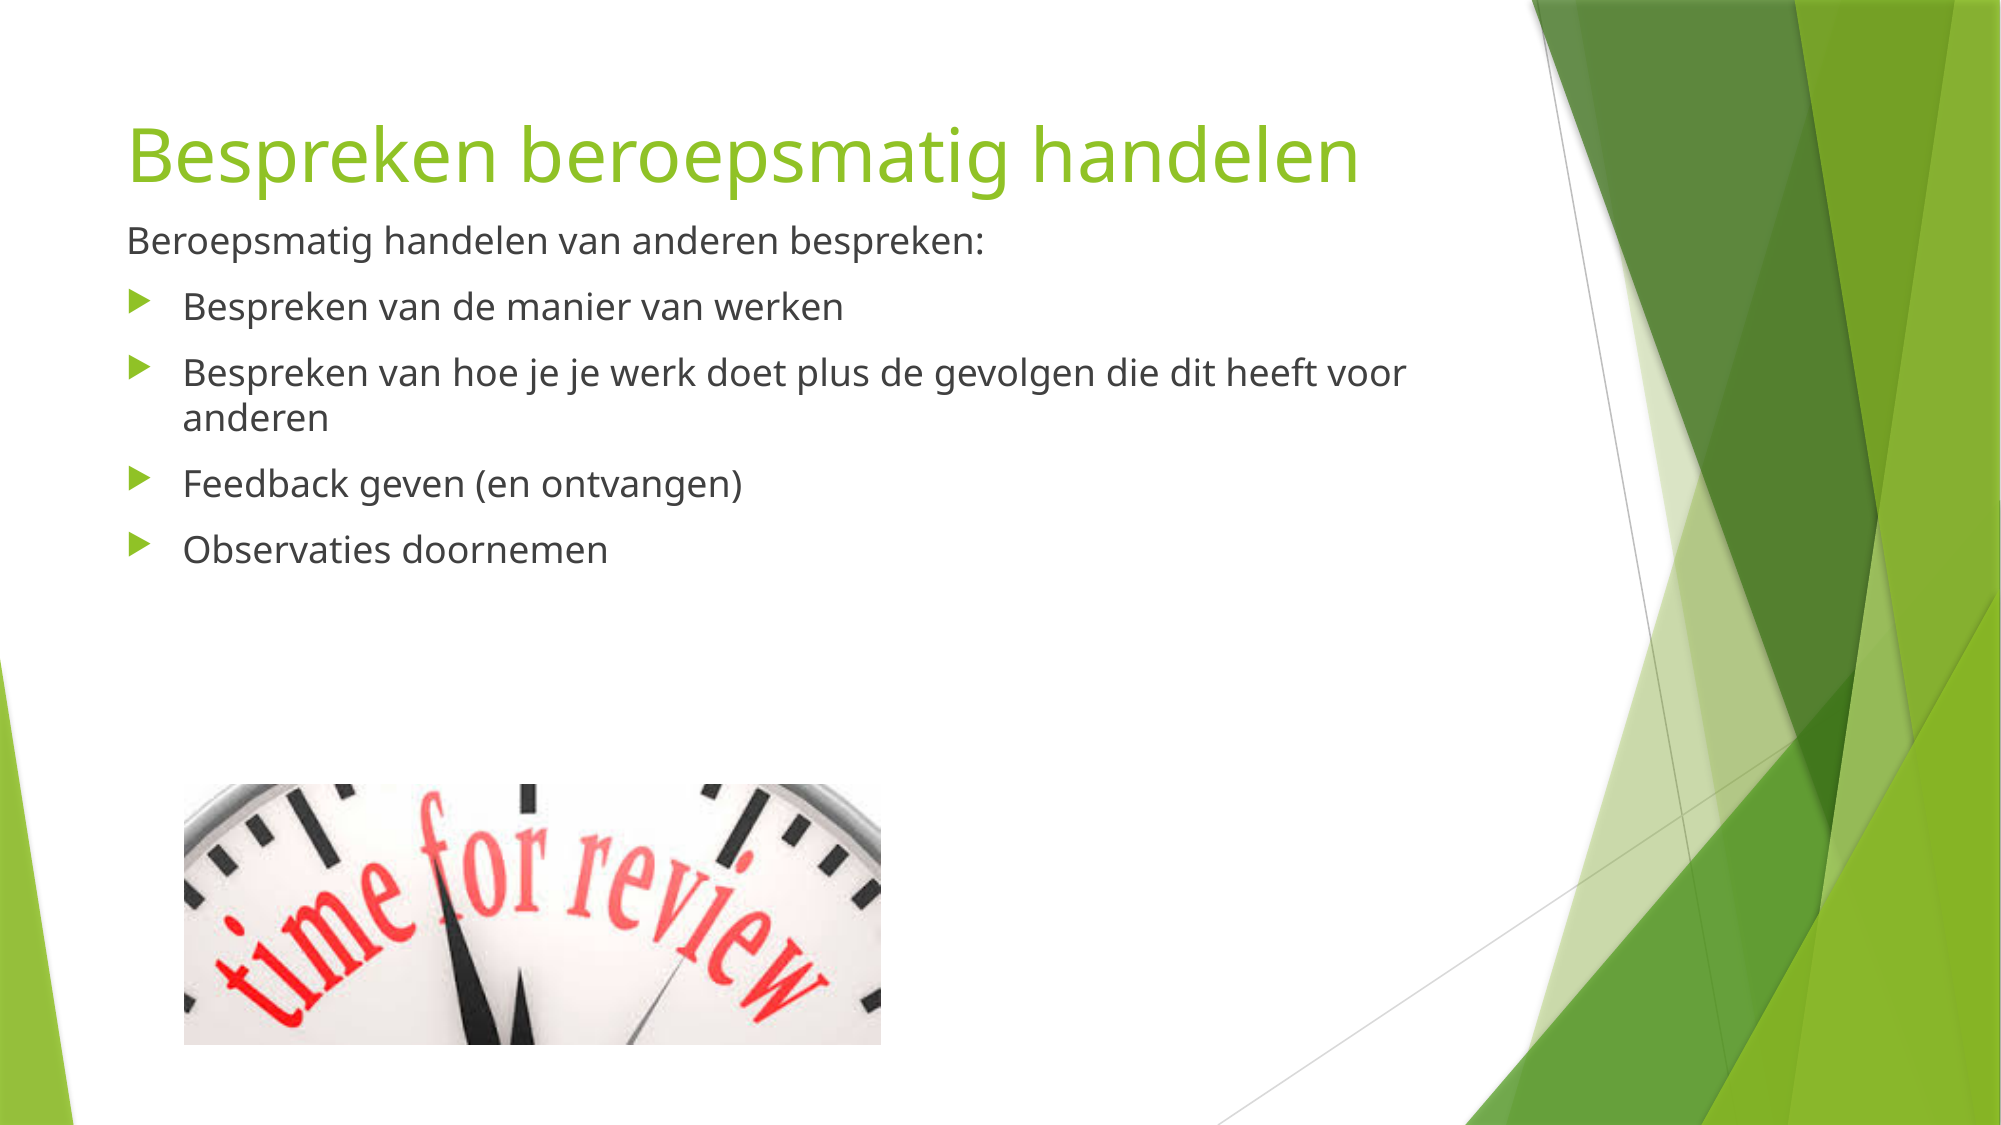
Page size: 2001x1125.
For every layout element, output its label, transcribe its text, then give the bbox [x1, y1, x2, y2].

title Bespreken beroepsmatig handelen [111, 99, 1522, 210]
list Beroepsmatig handelen van anderen bespreken: Bespreken van de manier van werken Bespreken van hoe je je werk doet plus de gevolgen die dit heeft voor anderen Feedback geven (en ontvangen) Observaties doornemen [111, 210, 1522, 992]
picture [183, 784, 882, 1046]
